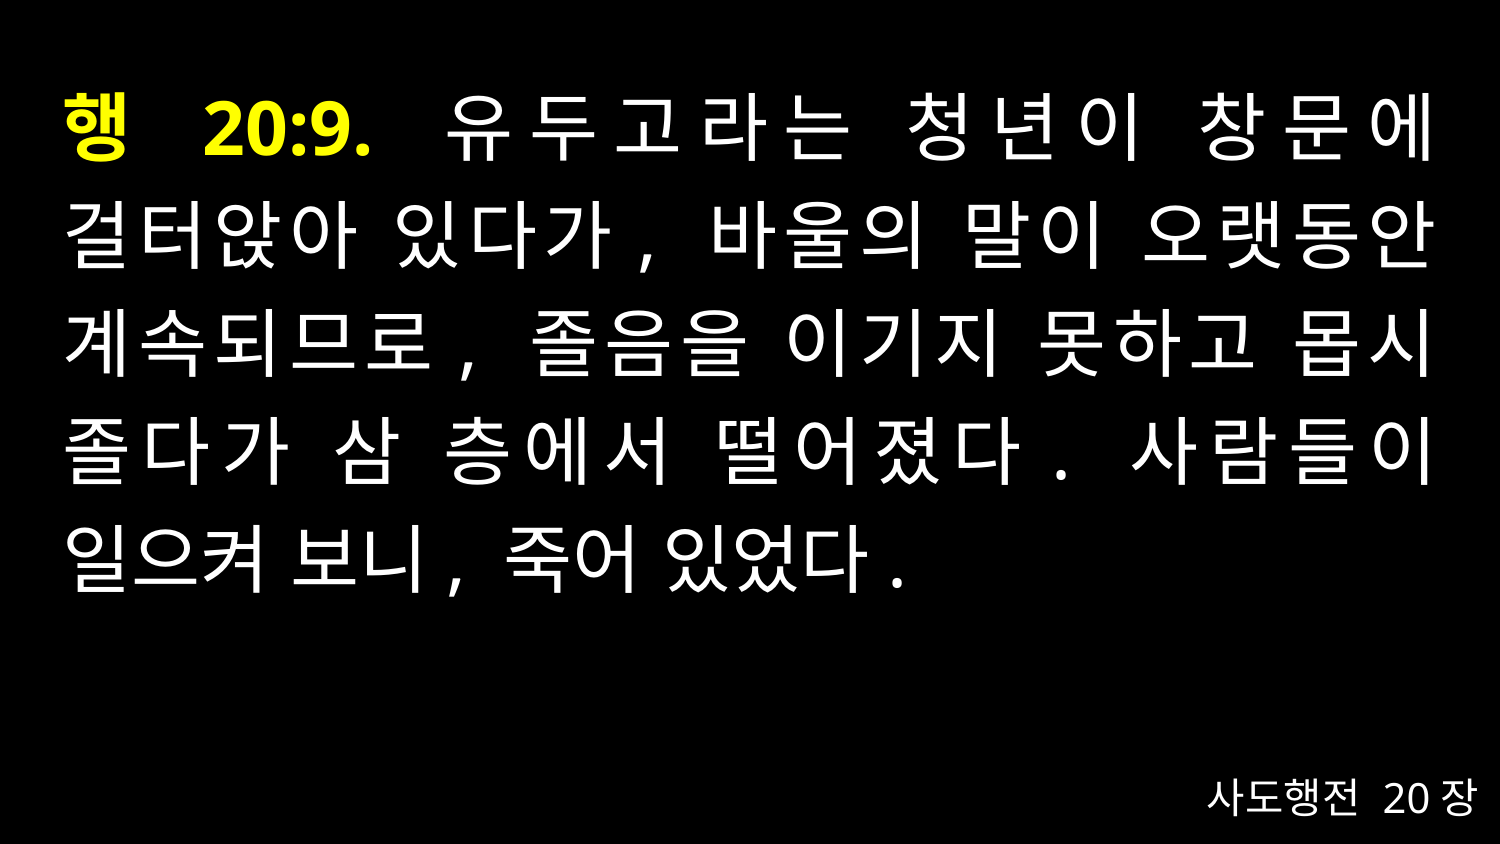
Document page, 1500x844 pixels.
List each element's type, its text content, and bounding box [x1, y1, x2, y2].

title 행 20:9. 유두고라는 청년이 창문에 걸터앉아 있다가, 바울의 말이 오랫동안 계속되므로, 졸음을 이기지 못하고 몹시 졸다가 삼 층에서 떨어졌다. 사람들이 일으켜 보니, 죽어 있었다. [0, 0, 1500, 844]
subtitle 사도행전 20장 [916, 770, 1500, 844]
